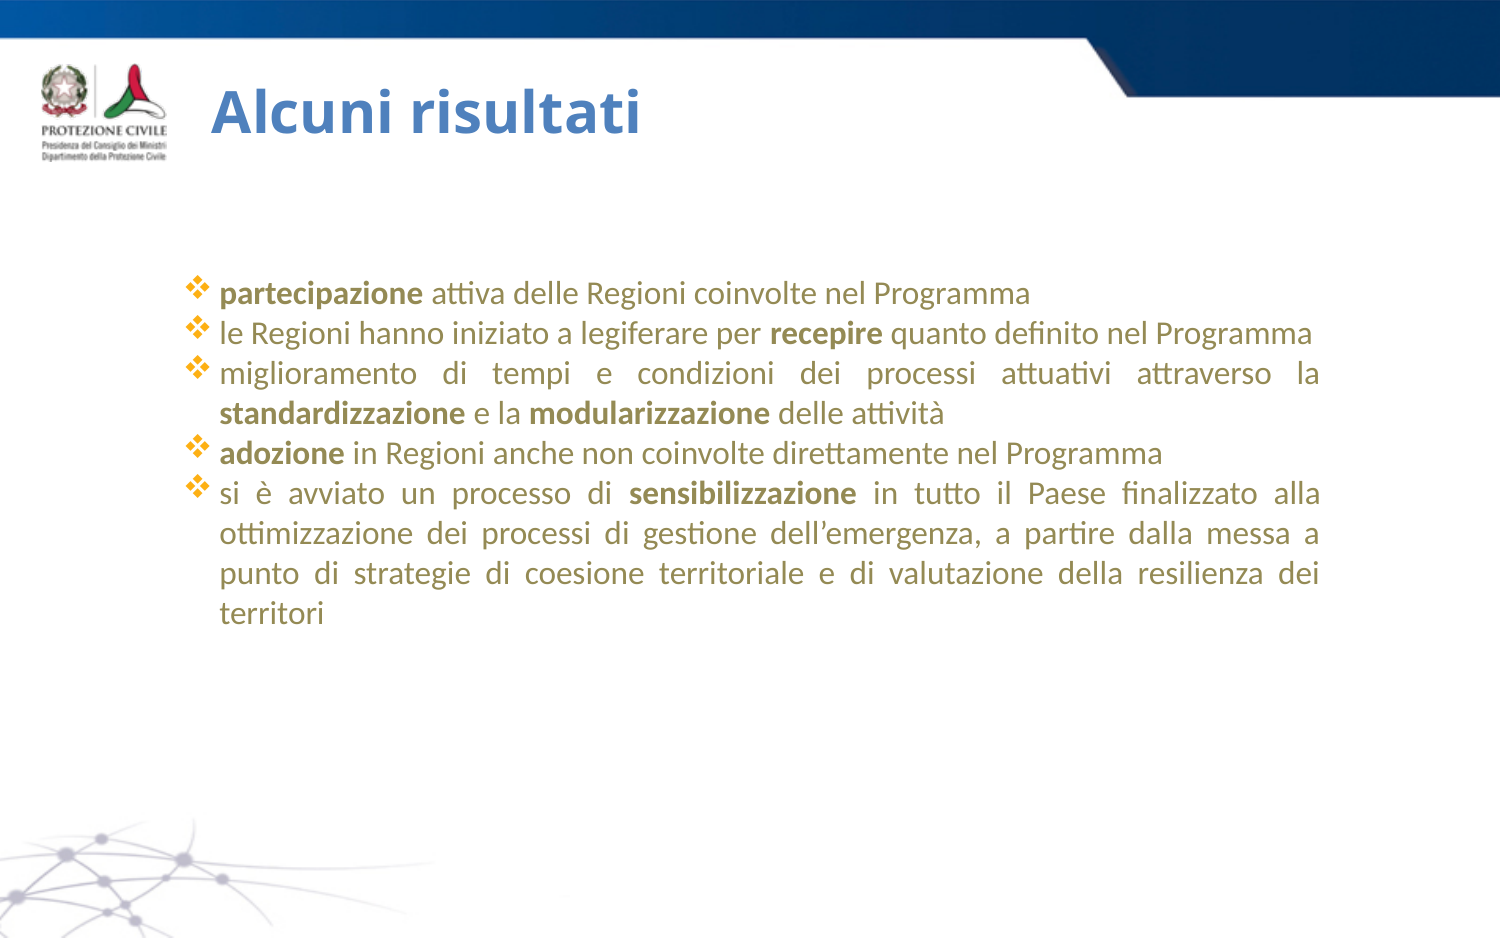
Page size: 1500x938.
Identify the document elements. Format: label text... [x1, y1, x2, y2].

text_box partecipazione attiva delle Regioni coinvolte nel Programma le Regioni hanno iniziato a legiferare per recepire quanto definito nel Programma miglioramento di tempi e condizioni dei processi attuativi attraverso la standardizzazione e la modularizzazione delle attività adozione in Regioni anche non coinvolte direttamente nel Programma si è avviato un processo di sensibilizzazione in tutto il Paese finalizzato alla ottimizzazione dei processi di gestione dell’emergenza, a partire dalla messa a punto di strategie di coesione territoriale e di valutazione della resilienza dei territori [171, 265, 1334, 677]
title Alcuni risultati [196, 23, 1316, 205]
picture [0, 0, 1500, 938]
